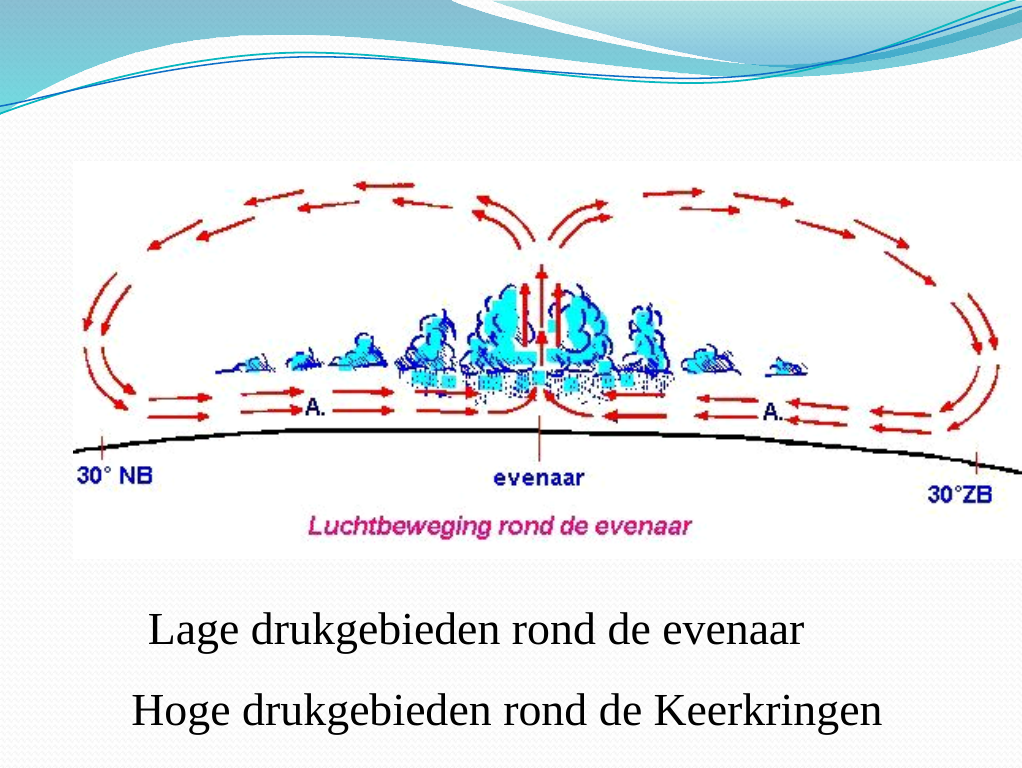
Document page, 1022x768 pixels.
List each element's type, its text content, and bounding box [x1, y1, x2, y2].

text_box Lage drukgebieden rond de evenaar [137, 593, 816, 659]
picture [73, 161, 1022, 559]
text_box Hoge drukgebieden rond de Keerkringen [121, 673, 894, 740]
